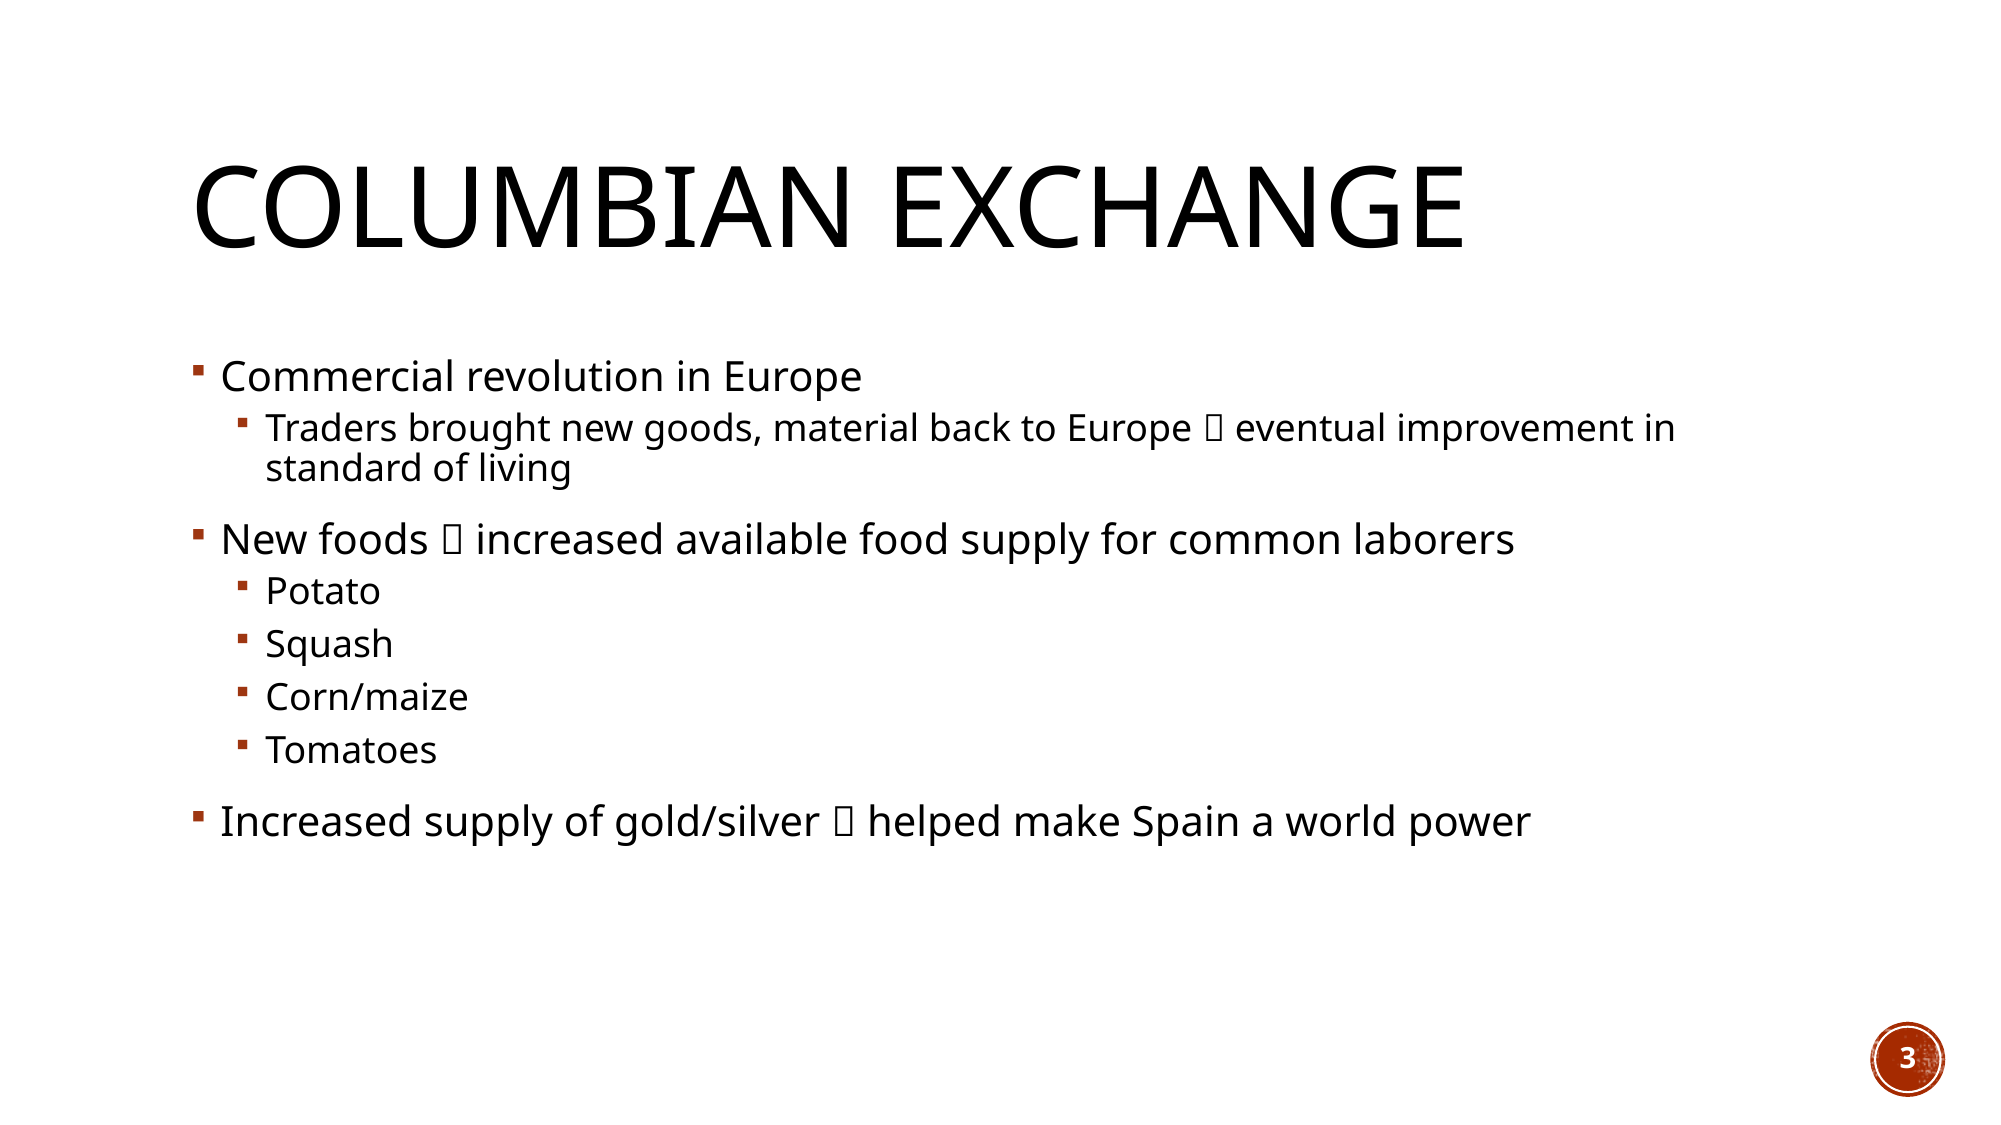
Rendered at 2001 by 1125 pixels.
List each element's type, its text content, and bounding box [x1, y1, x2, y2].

slide_number 3 [1855, 1028, 1961, 1089]
title Columbian Exchange [175, 79, 1826, 344]
list Commercial revolution in Europe Traders brought new goods, material back to Europe  eventual improvement in standard of living New foods  increased available food supply for common laborers Potato Squash Corn/maize Tomatoes Increased supply of gold/silver  helped make Spain a world power [175, 348, 1826, 1013]
